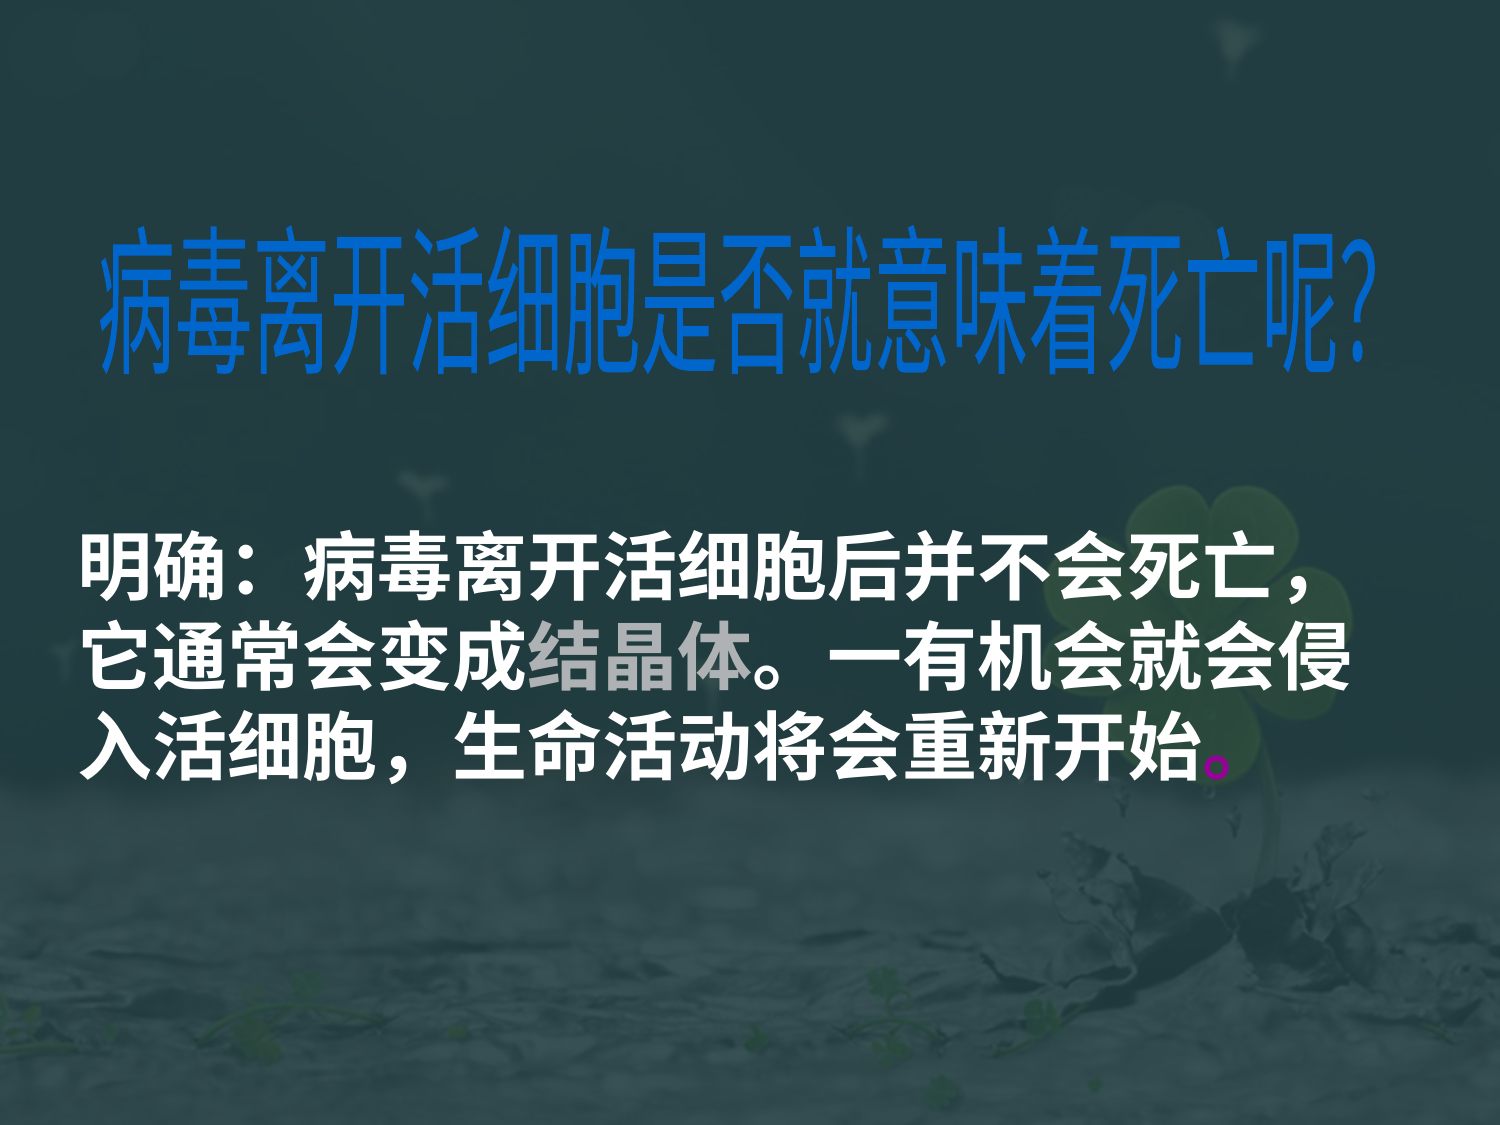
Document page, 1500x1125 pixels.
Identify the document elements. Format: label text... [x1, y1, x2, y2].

text_box 明确：病毒离开活细胞后并不会死亡，它通常会变成结晶体。一有机会就会侵入活细胞，生命活动将会重新开始。 [62, 512, 1418, 798]
